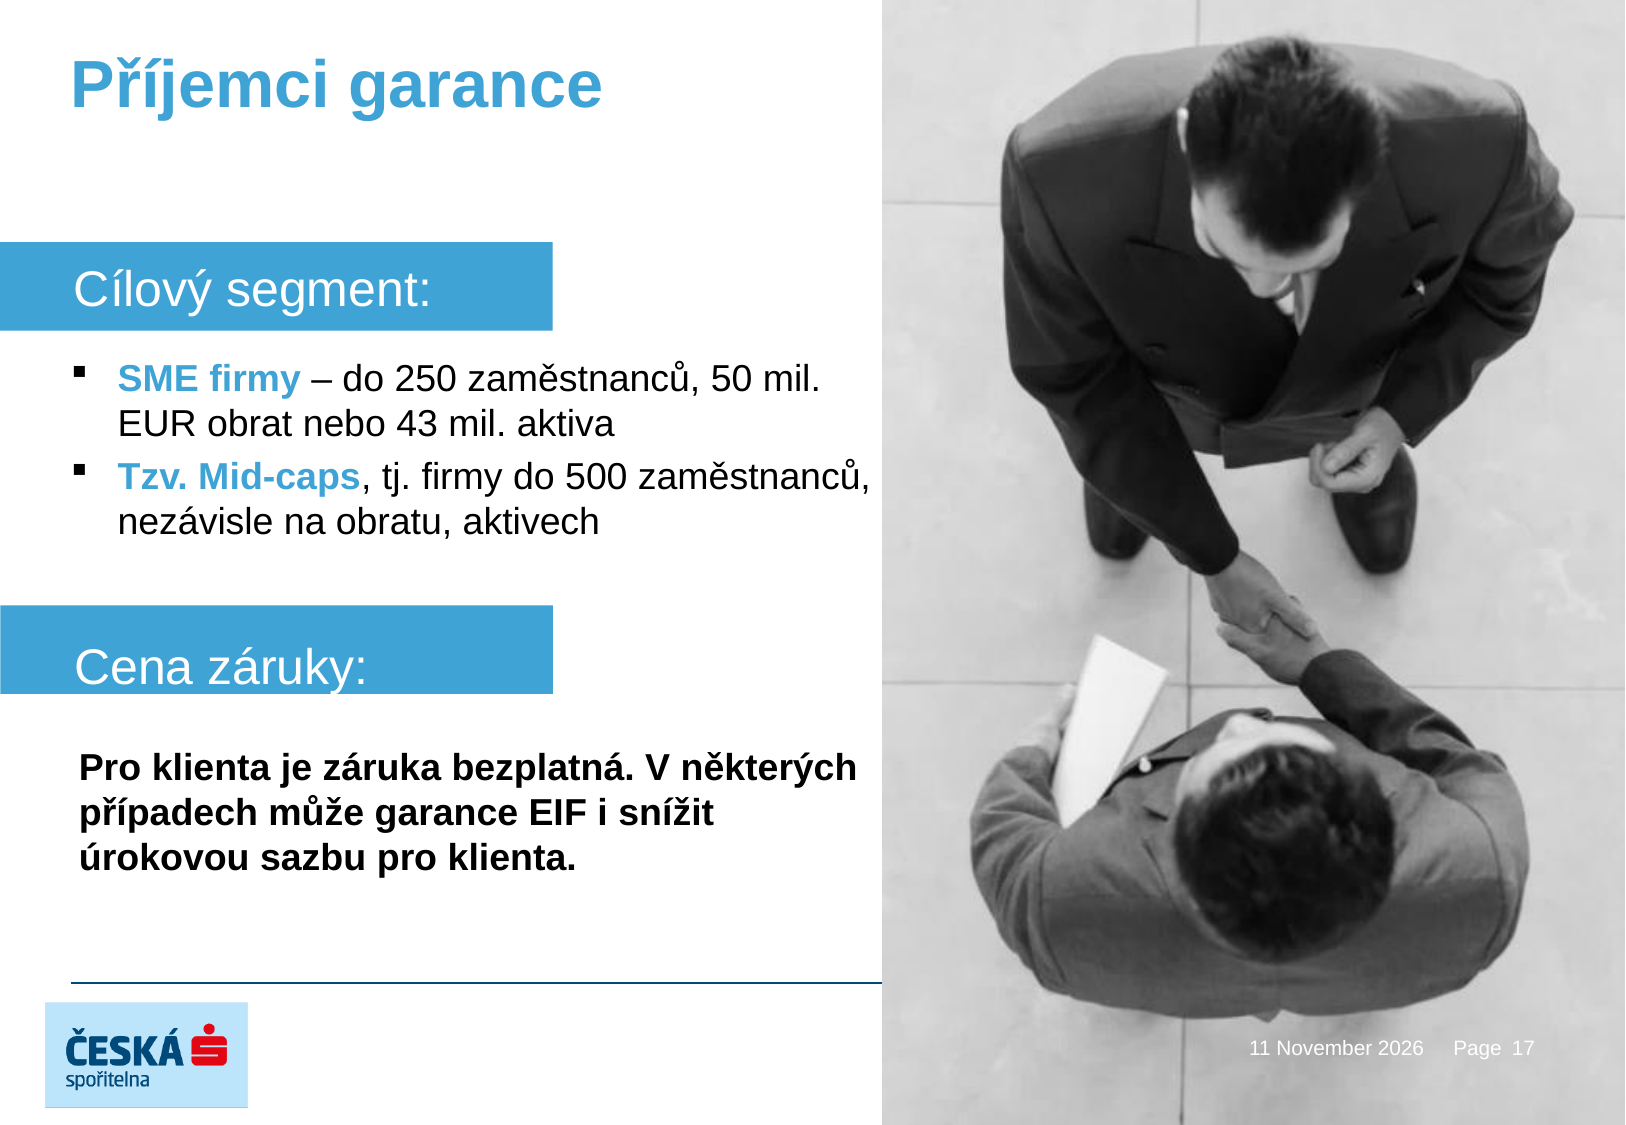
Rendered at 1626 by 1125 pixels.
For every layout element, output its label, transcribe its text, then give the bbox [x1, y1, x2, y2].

text_box Cílový segment: [0, 242, 553, 331]
picture [44, 1001, 248, 1109]
text_box Cena záruky: [0, 605, 553, 694]
text_box Pro klienta je záruka bezplatná. V některých případech může garance EIF i snížit úrokovou sazbu pro klienta. [64, 735, 877, 885]
picture [882, 0, 1625, 1125]
text_box SME firmy – do 250 zaměstnanců, 50 mil. EUR obrat nebo 43 mil. aktiva Tzv. Mid-caps, tj. firmy do 500 zaměstnanců, nezávisle na obratu, aktivech [70, 354, 877, 528]
text_box Příjemci garance [70, 41, 877, 266]
